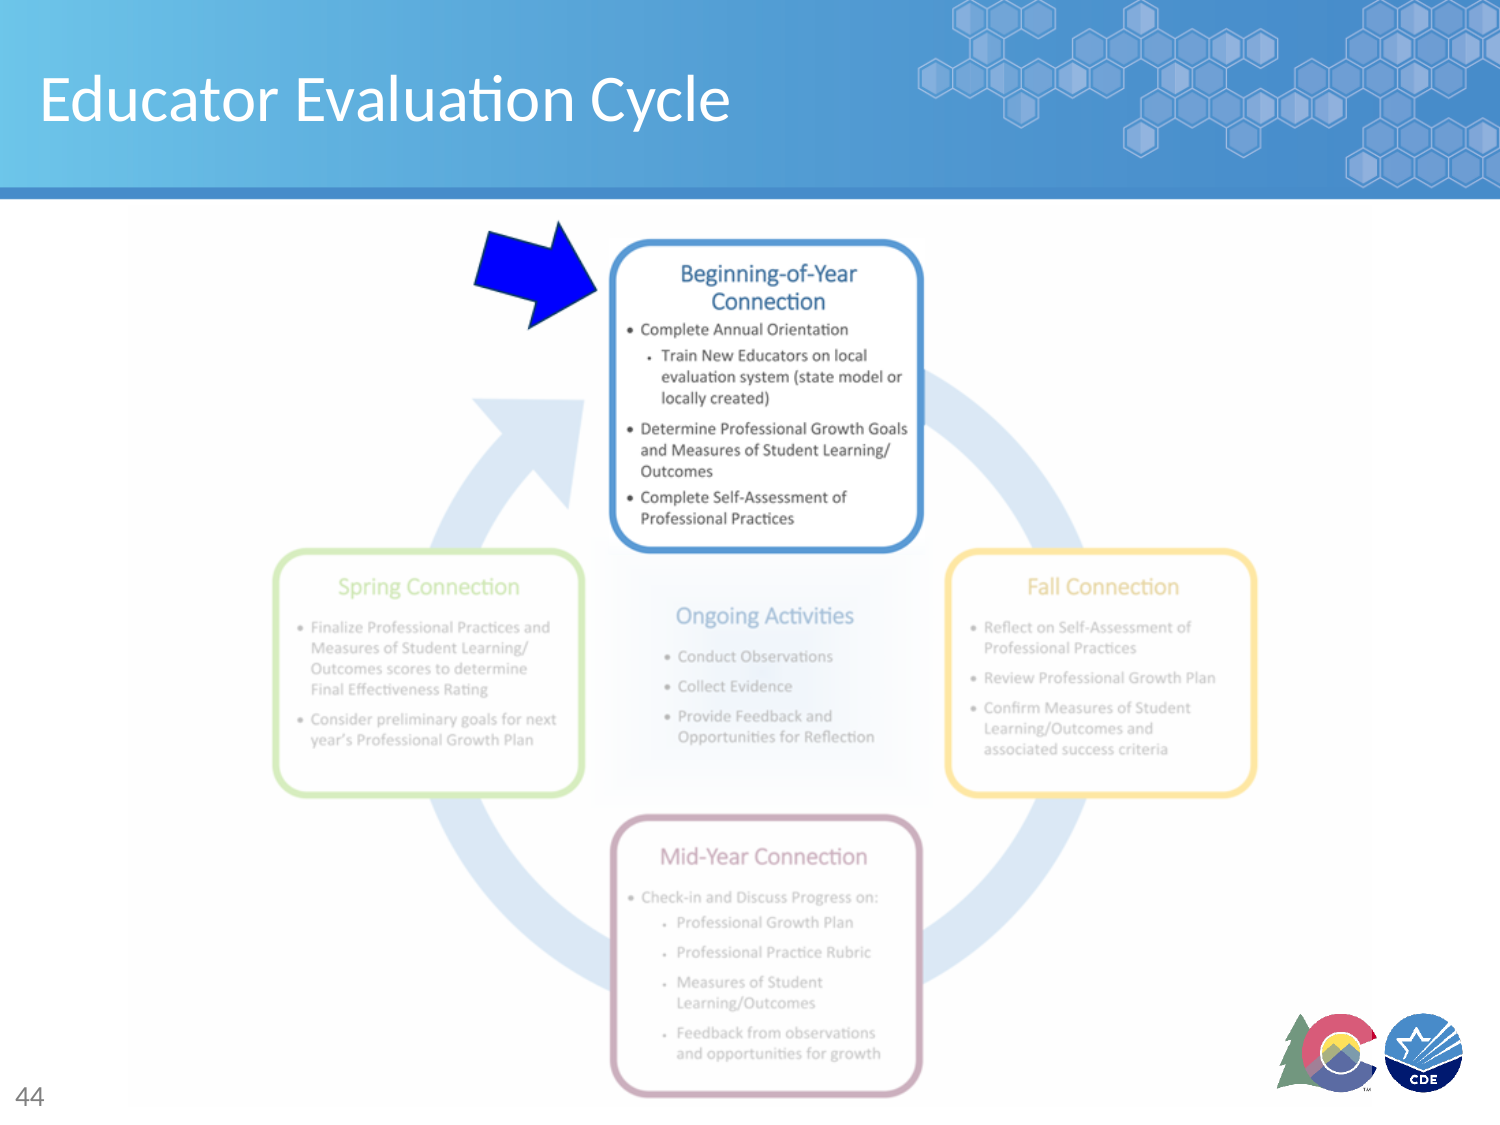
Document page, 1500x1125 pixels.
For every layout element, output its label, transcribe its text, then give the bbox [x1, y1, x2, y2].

picture [0, 0, 1500, 200]
text_box Educator Evaluation Cycle [24, 47, 1065, 143]
slide_number 44 [0, 1065, 338, 1125]
picture [128, 205, 1463, 1107]
